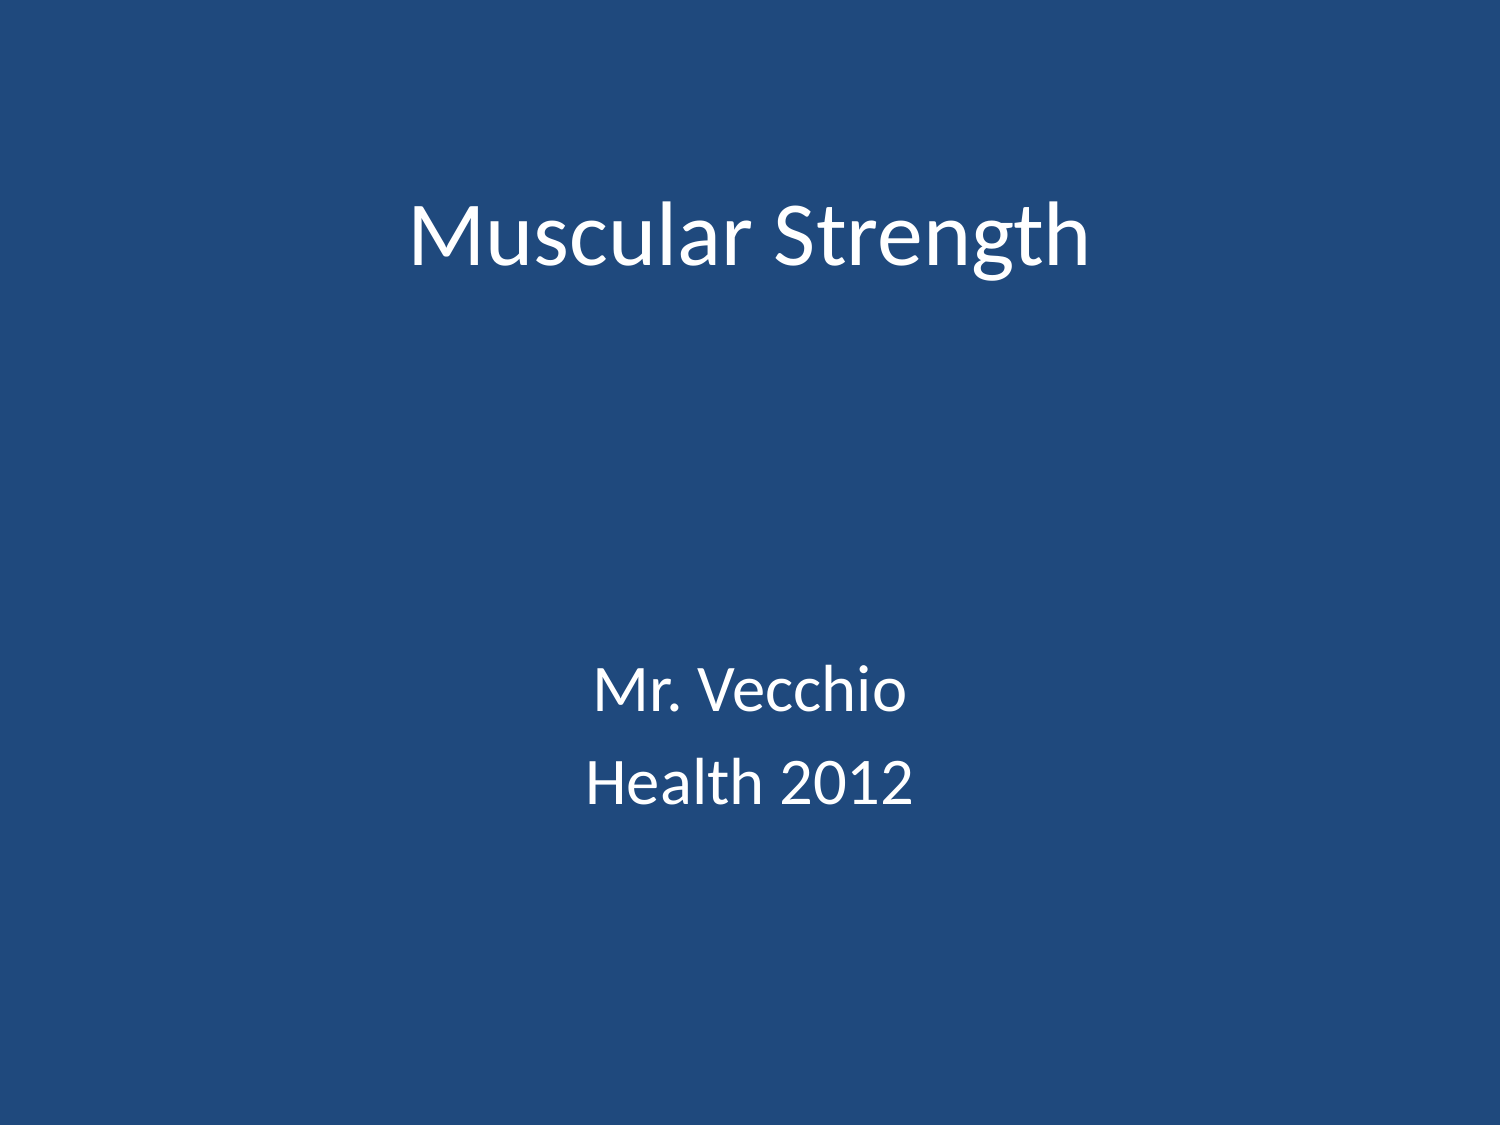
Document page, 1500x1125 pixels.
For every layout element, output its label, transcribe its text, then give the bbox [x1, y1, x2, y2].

title Muscular Strength [112, 108, 1388, 350]
subtitle Mr. Vecchio Health 2012 [225, 637, 1275, 925]
